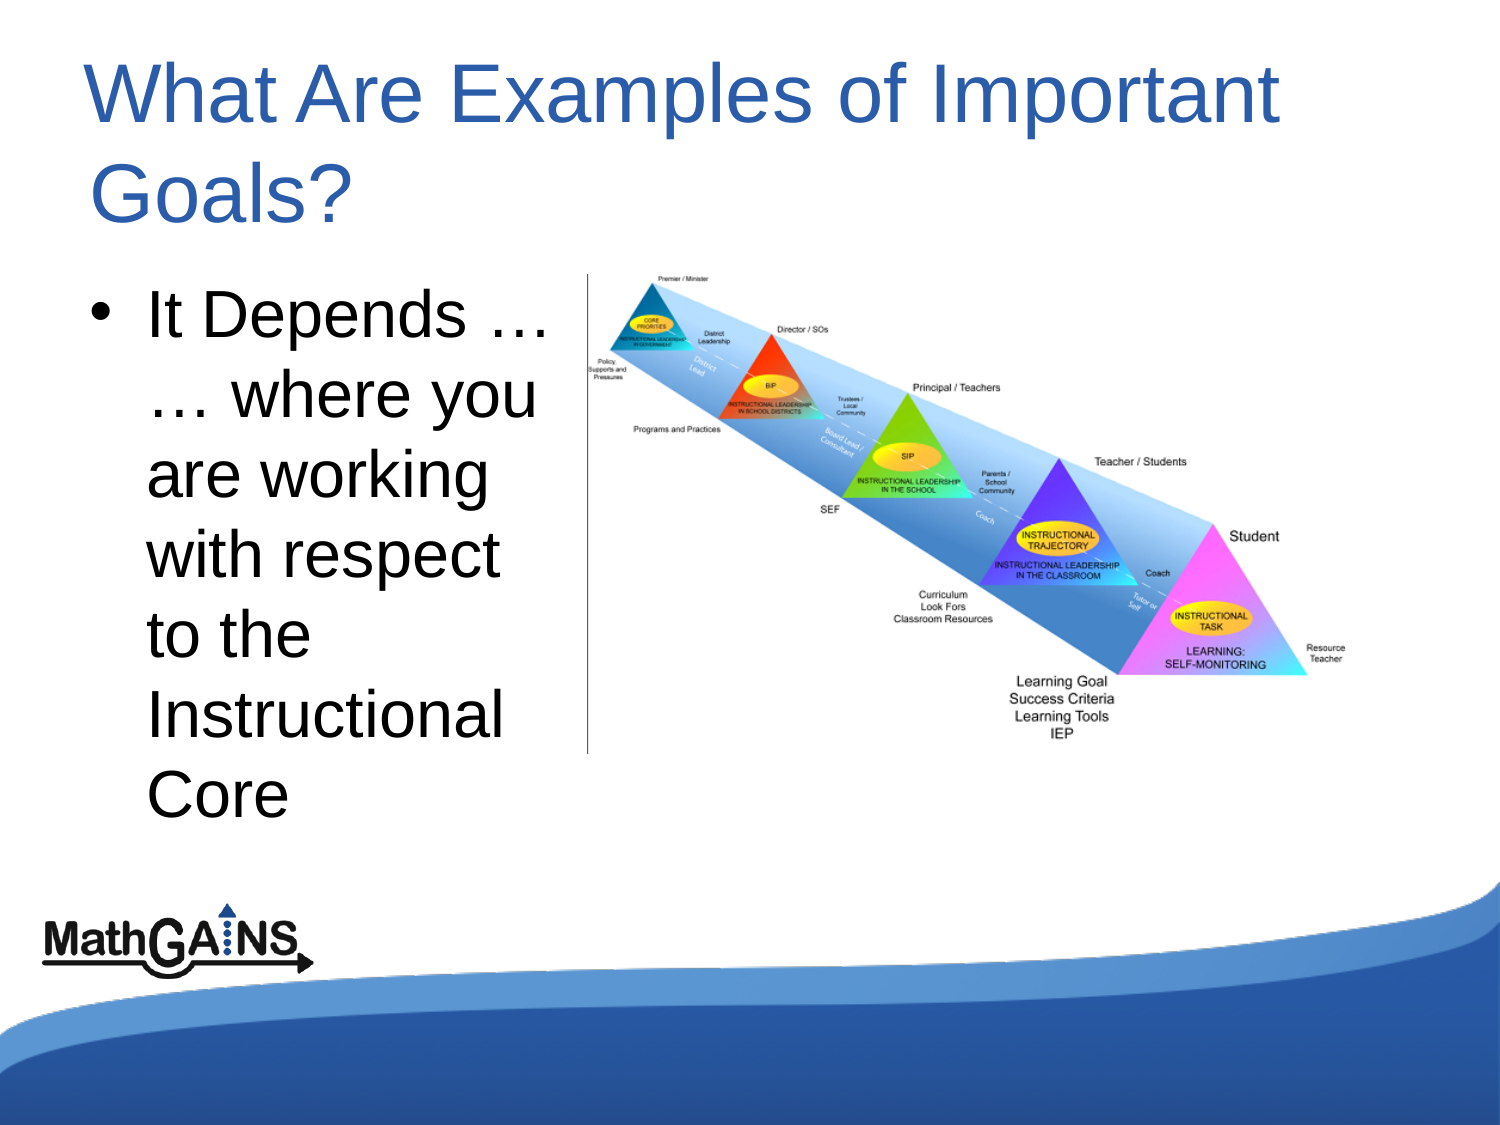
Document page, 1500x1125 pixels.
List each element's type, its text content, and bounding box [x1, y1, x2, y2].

title What Are Examples of Important Goals? [74, 14, 1426, 263]
list It Depends … … where you are working with respect to the Instructional Core [74, 261, 588, 1006]
picture [587, 274, 1357, 754]
picture [0, 878, 1500, 1125]
